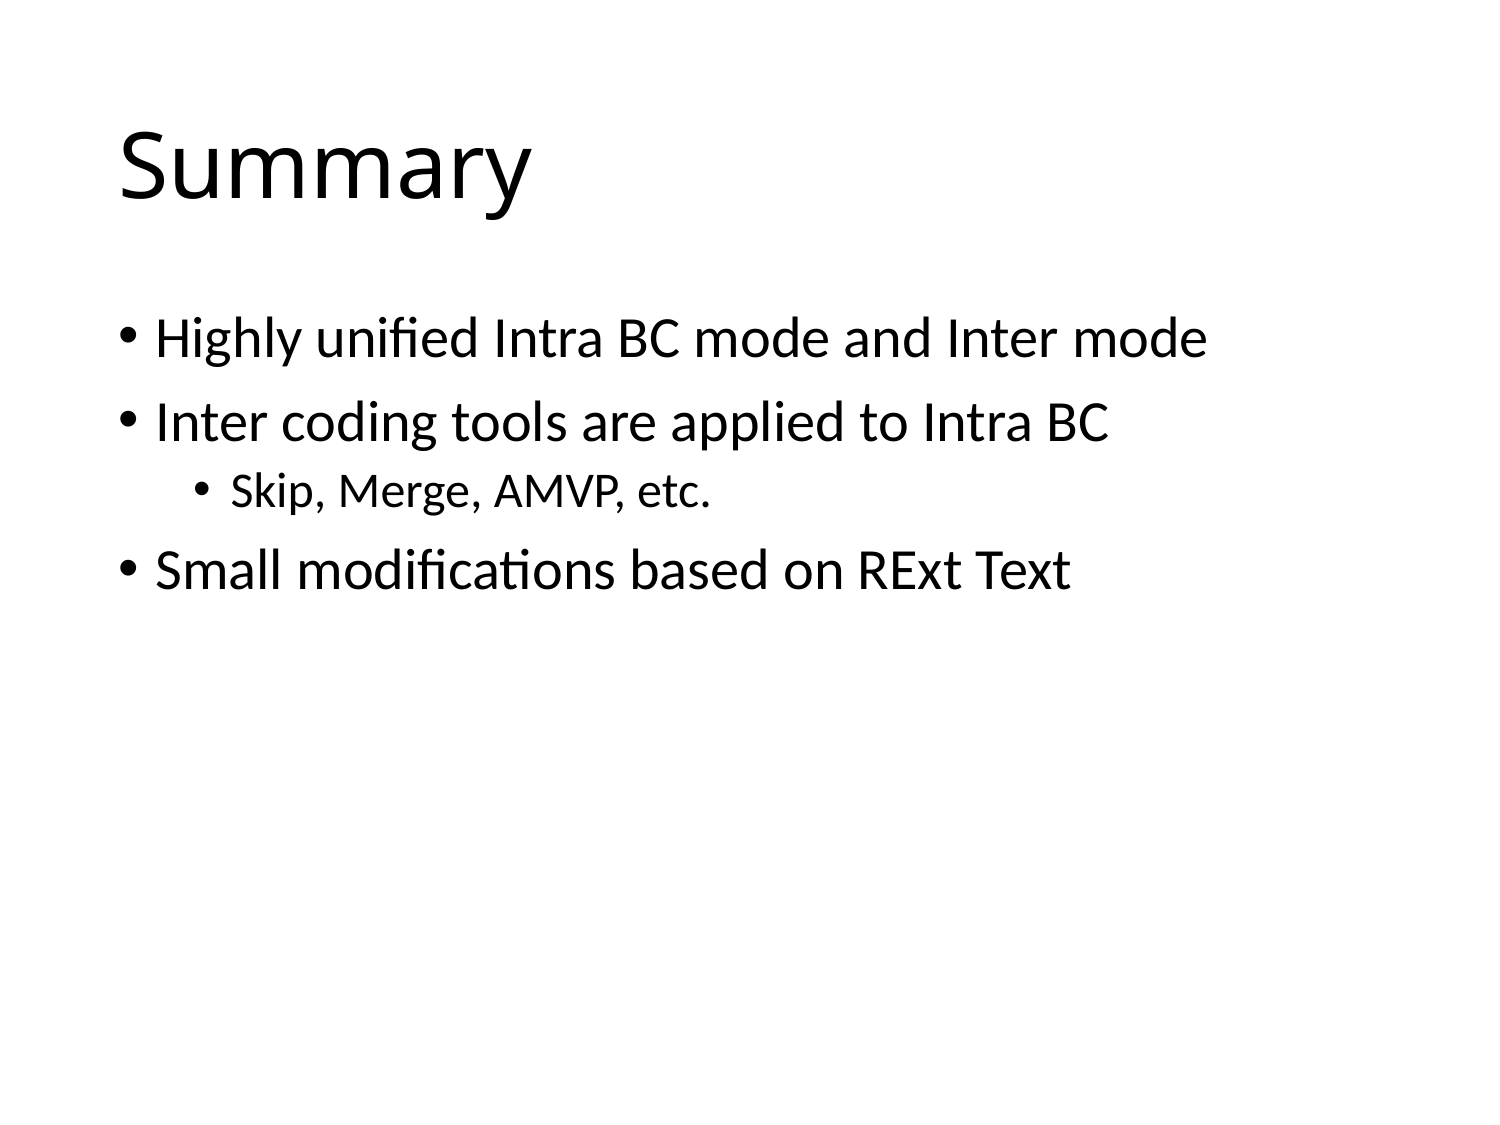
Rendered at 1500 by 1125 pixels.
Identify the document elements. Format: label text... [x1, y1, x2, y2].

title Summary [103, 59, 1397, 278]
list Highly unified Intra BC mode and Inter mode Inter coding tools are applied to Intra BC Skip, Merge, AMVP, etc. Small modifications based on RExt Text [103, 299, 1397, 1014]
